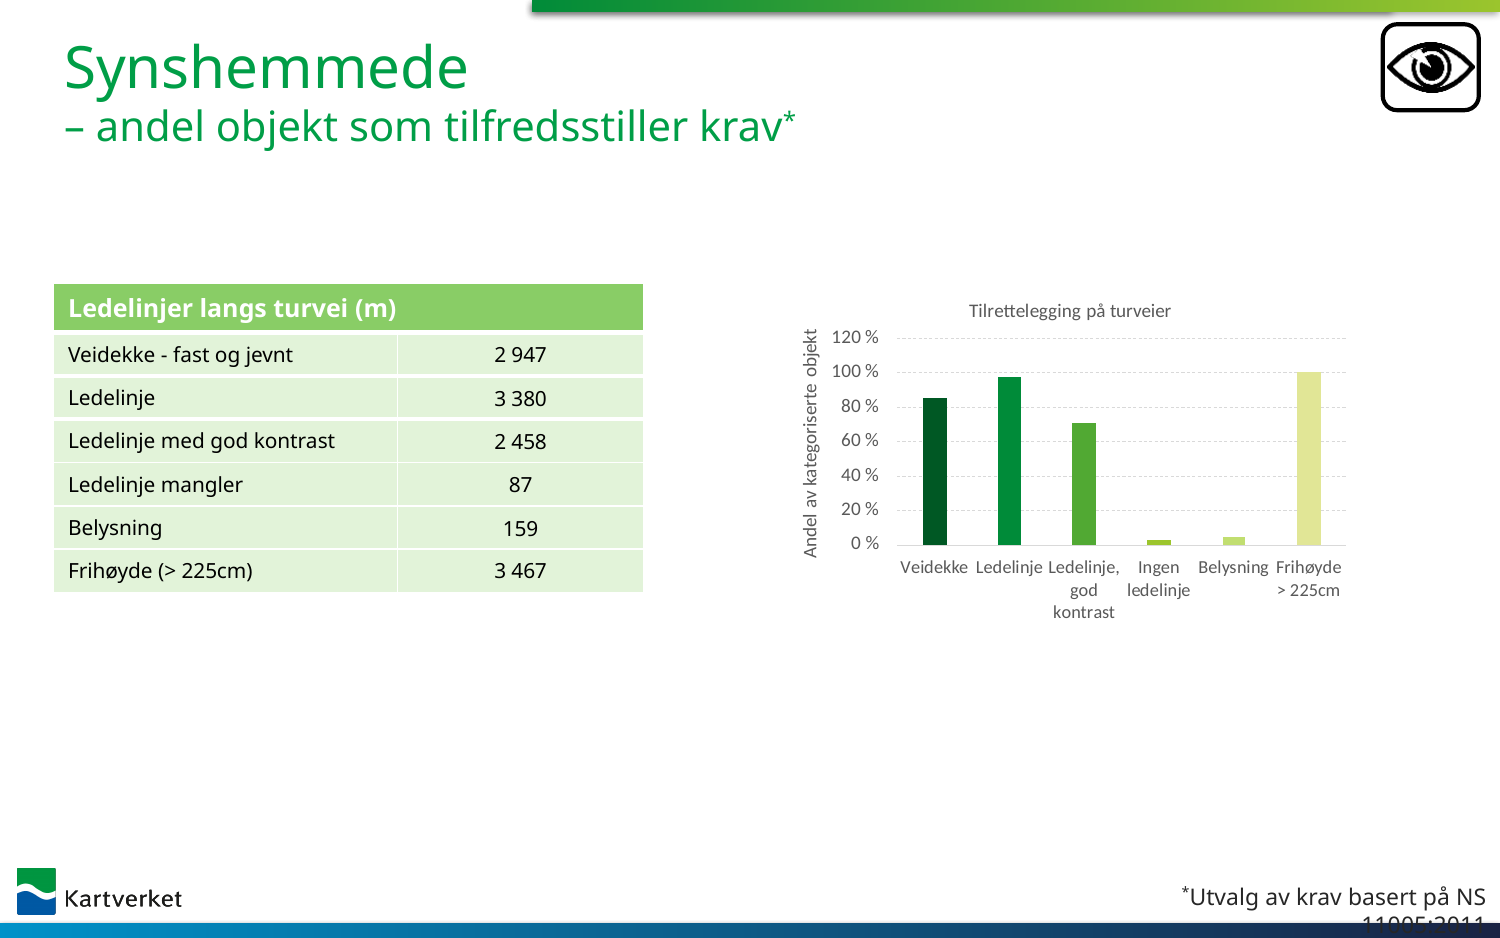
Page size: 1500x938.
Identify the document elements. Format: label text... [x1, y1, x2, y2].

table_cell 2 458 [398, 421, 643, 462]
table_cell 87 [398, 463, 643, 505]
picture [791, 291, 1349, 630]
text_box *Utvalg av krav basert på NS 11005:2011 [1068, 873, 1500, 938]
table_cell Ledelinje med god kontrast [54, 421, 397, 462]
table_cell 2 947 [398, 335, 643, 374]
table_cell Ledelinje mangler [54, 463, 397, 505]
table_cell 159 [398, 507, 643, 548]
table_cell Frihøyde (> 225cm) [54, 550, 397, 592]
table_cell 3 467 [398, 550, 643, 592]
table_header Ledelinjer langs turvei (m) [54, 284, 643, 330]
table_cell 3 380 [398, 378, 643, 417]
table_cell Ledelinje [54, 378, 397, 417]
text_box Synshemmede – andel objekt som tilfredsstiller krav* [49, 24, 1431, 158]
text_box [1382, 24, 1480, 111]
table_cell Veidekke - fast og jevnt [54, 335, 397, 374]
table_cell Belysning [54, 507, 397, 548]
